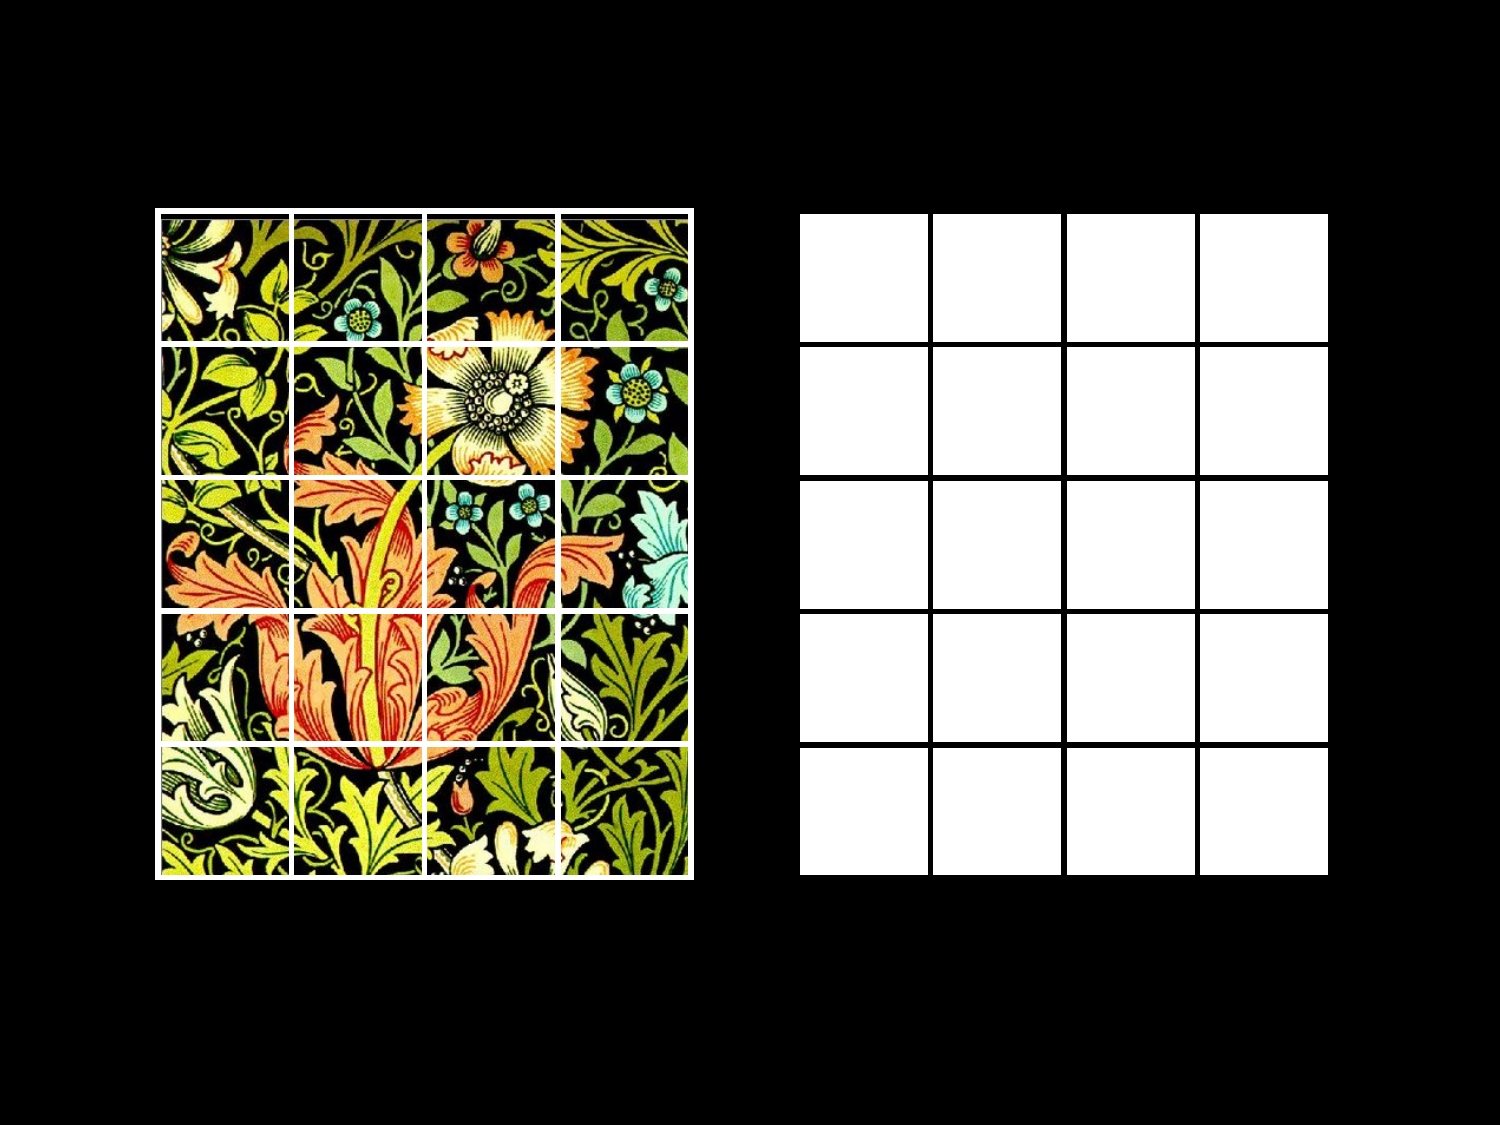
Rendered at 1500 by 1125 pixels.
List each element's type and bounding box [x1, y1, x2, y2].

table_header [1200, 214, 1328, 219]
picture [160, 219, 692, 880]
picture [796, 217, 1327, 880]
